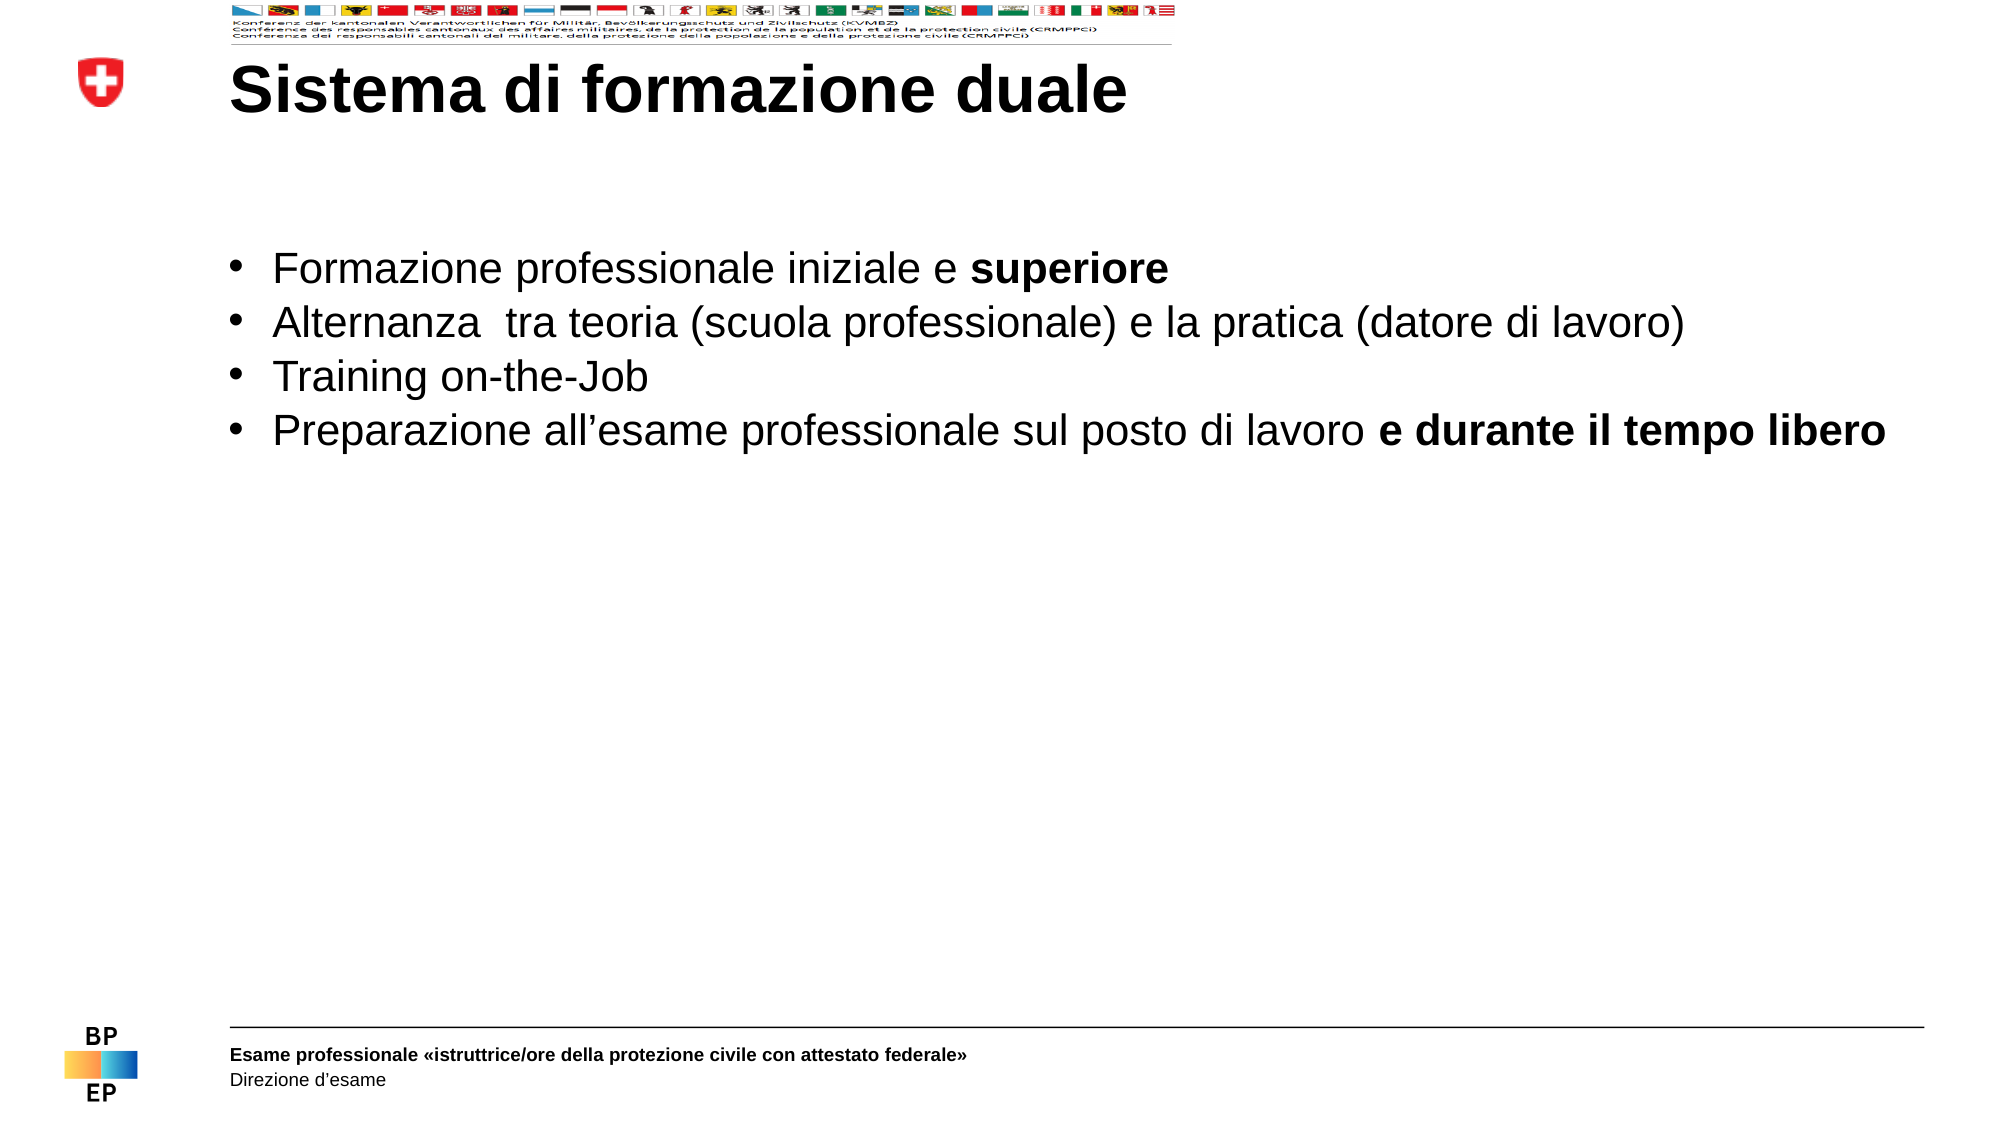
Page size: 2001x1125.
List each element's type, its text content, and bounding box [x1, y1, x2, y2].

title Sistema di formazione duale [229, 50, 1922, 199]
list Formazione professionale iniziale e superiore Alternanza tra teoria (scuola professionale) e la pratica (datore di lavoro) Training on-the-Job Preparazione all’esame professionale sul posto di lavoro e durante il tempo libero [228, 237, 1922, 981]
picture [229, 4, 1175, 46]
footer Esame professionale «istruttrice/ore della protezione civile con attestato federale» Direzione d’esame [229, 1040, 1177, 1088]
picture [61, 1021, 140, 1106]
